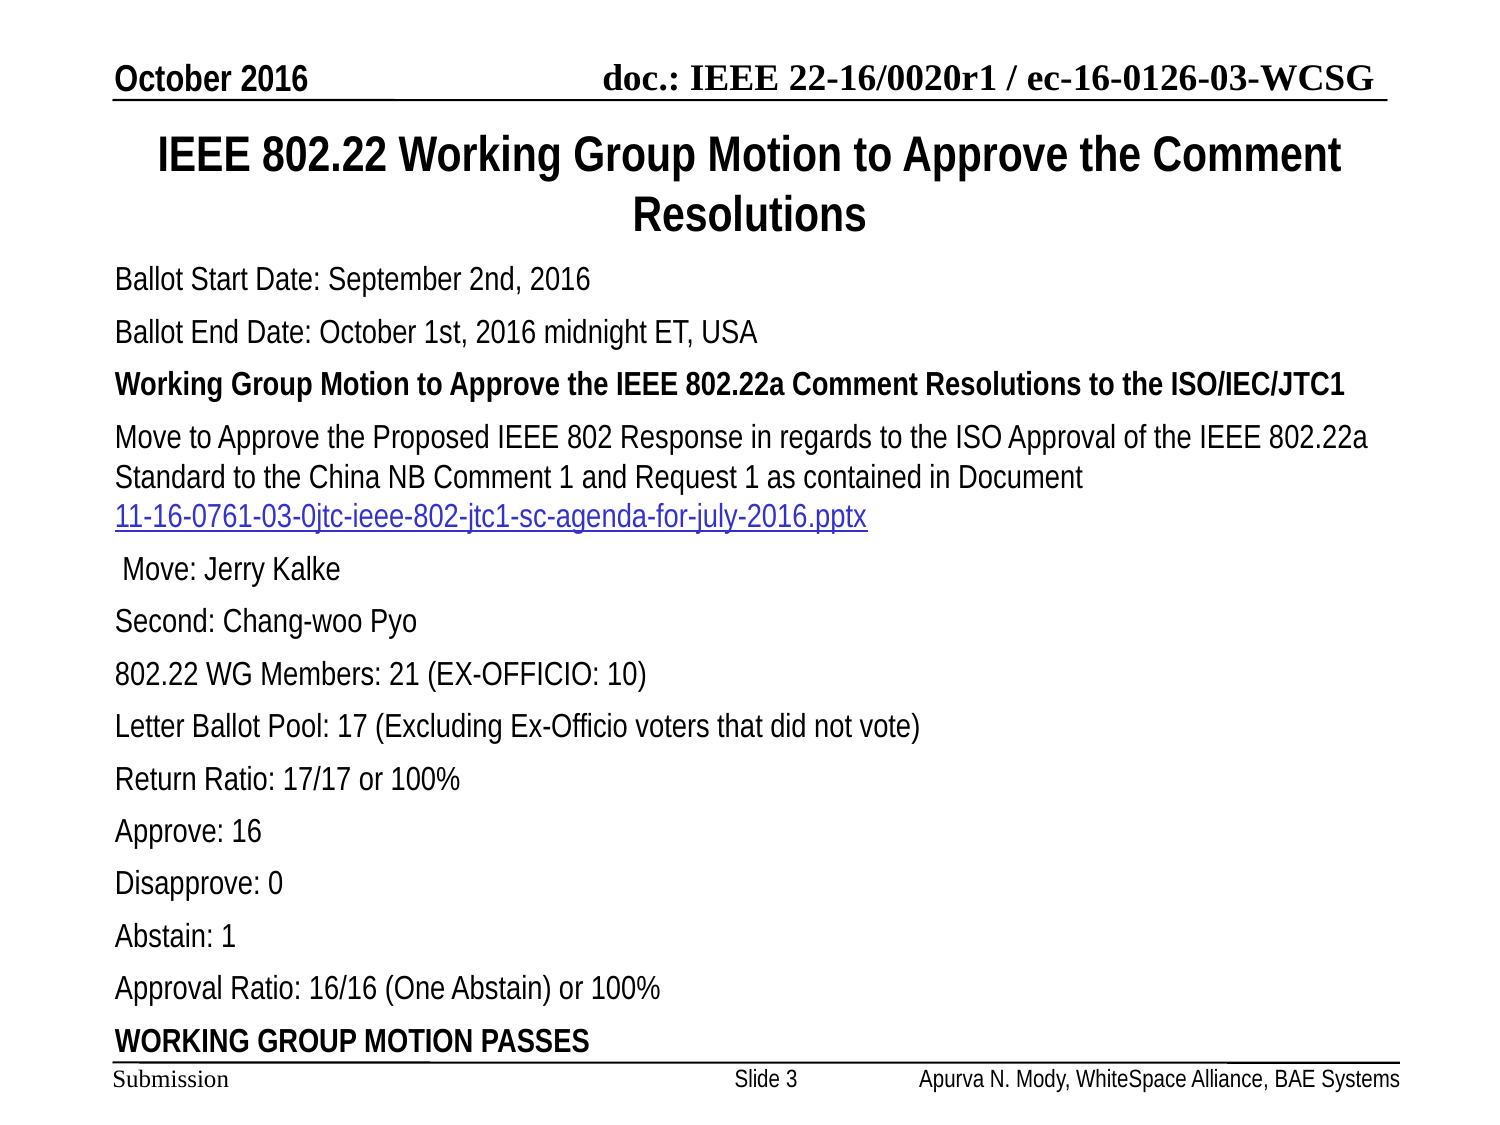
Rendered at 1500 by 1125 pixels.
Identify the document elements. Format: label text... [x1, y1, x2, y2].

list Ballot Start Date: September 2nd, 2016 Ballot End Date: October 1st, 2016 midnight ET, USA Working Group Motion to Approve the IEEE 802.22a Comment Resolutions to the ISO/IEC/JTC1 Move to Approve the Proposed IEEE 802 Response in regards to the ISO Approval of the IEEE 802.22a Standard to the China NB Comment 1 and Request 1 as contained in Document 11-16-0761-03-0jtc-ieee-802-jtc1-sc-agenda-for-july-2016.pptx Move: Jerry Kalke Second: Chang-woo Pyo 802.22 WG Members: 21 (EX-OFFICIO: 10) Letter Ballot Pool: 17 (Excluding Ex-Officio voters that did not vote) Return Ratio: 17/17 or 100% Approve: 16 Disapprove: 0 Abstain: 1 Approval Ratio: 16/16 (One Abstain) or 100% WORKING GROUP MOTION PASSES [99, 251, 1426, 1063]
title IEEE 802.22 Working Group Motion to Approve the Comment Resolutions [49, 112, 1451, 251]
slide_number Slide 3 [674, 1061, 858, 1101]
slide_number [114, 54, 540, 100]
footer Apurva N. Mody, WhiteSpace Alliance, BAE Systems [902, 1061, 1402, 1093]
